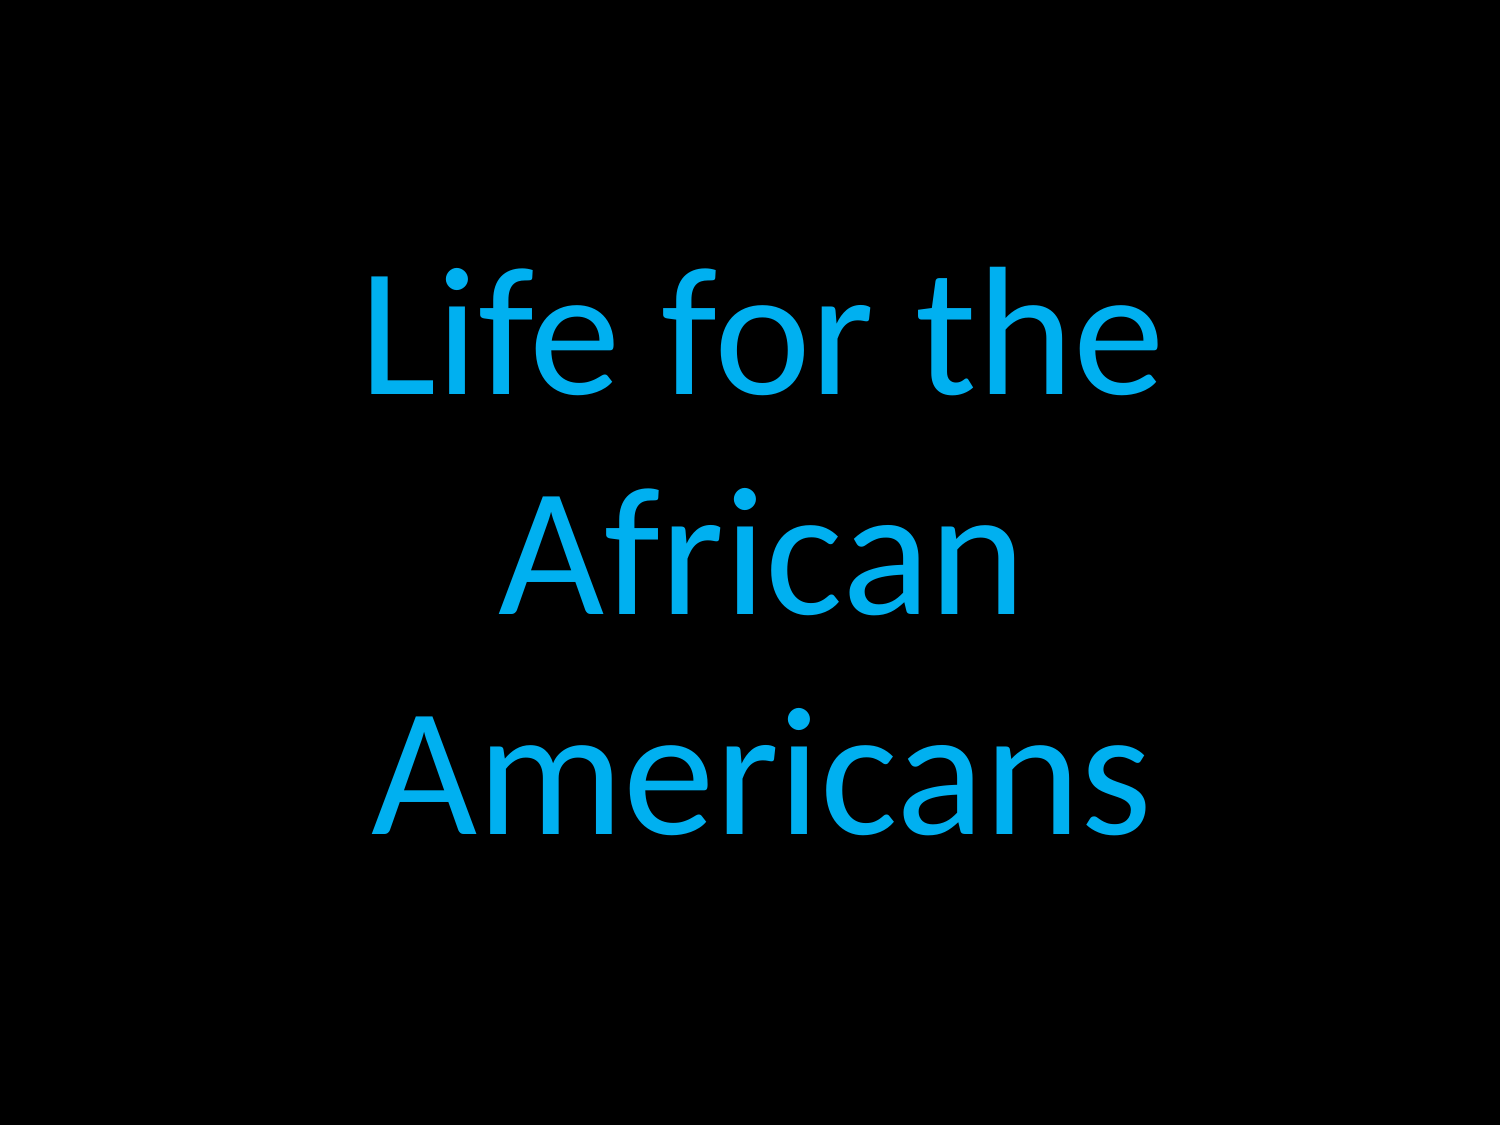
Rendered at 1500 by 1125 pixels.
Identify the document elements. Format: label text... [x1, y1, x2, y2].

title Life for the African Americans [87, 0, 1438, 1125]
